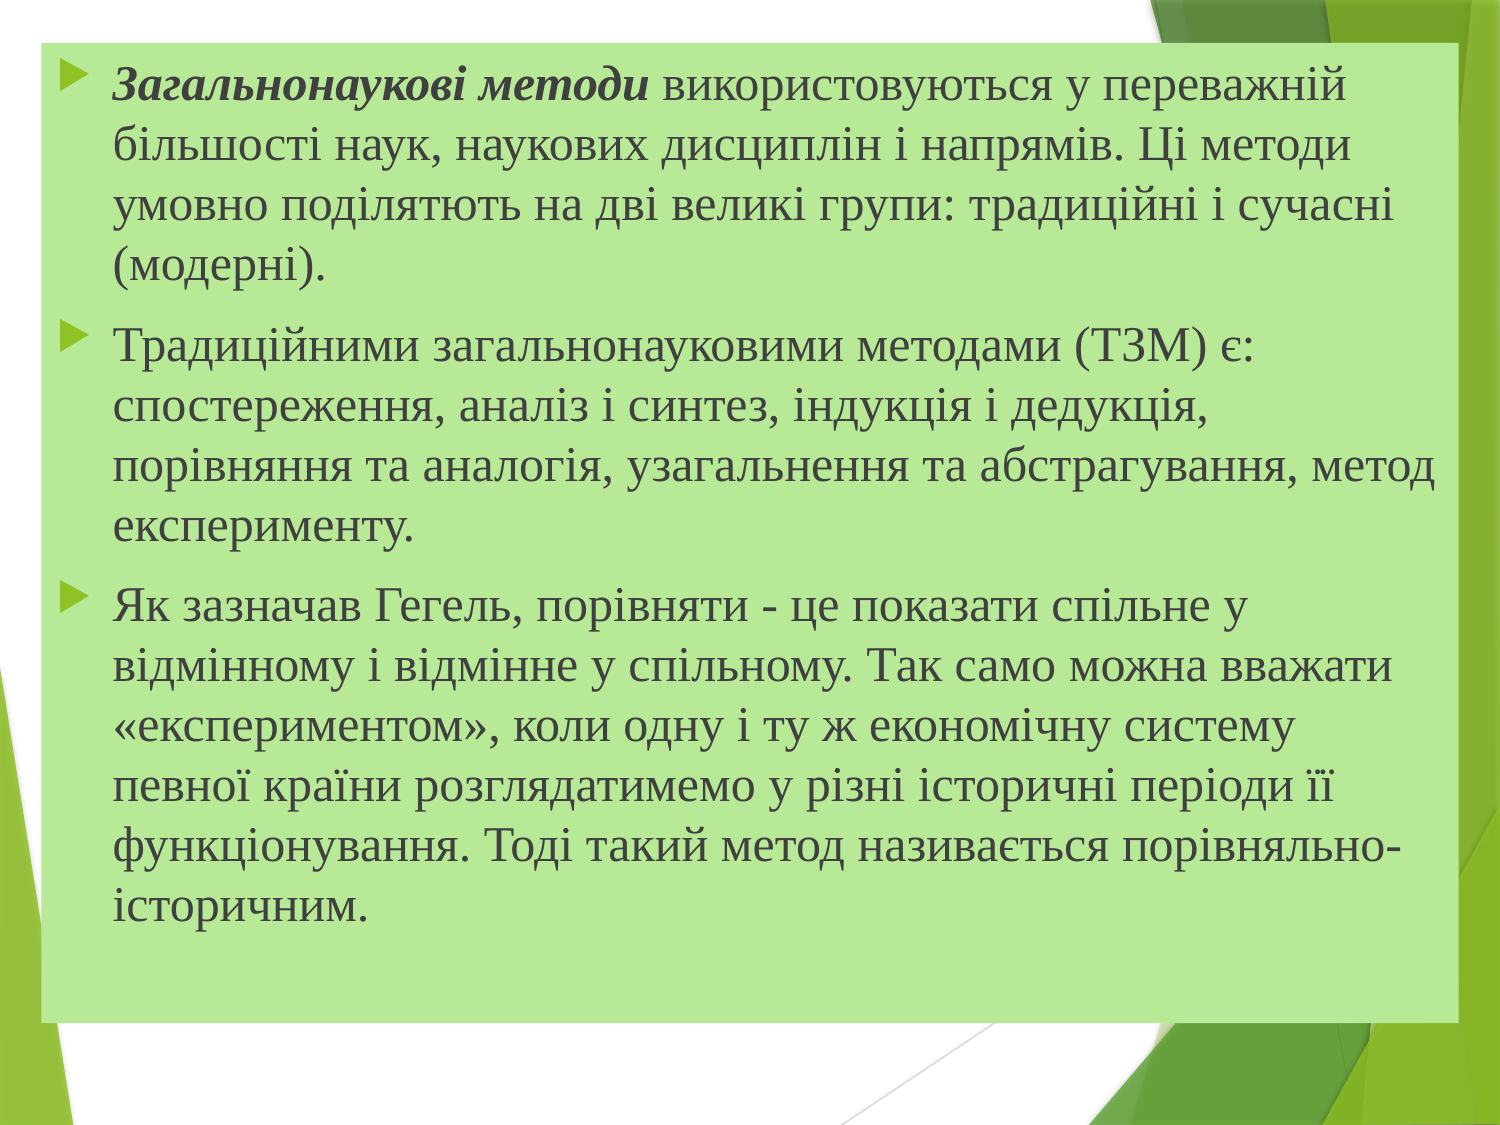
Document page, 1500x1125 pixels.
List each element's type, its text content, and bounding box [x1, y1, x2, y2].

list Загальнонаукові методи використовуються у переважній більшості наук, наукових дисциплін і напрямів. Ці методи умовно поділятють на дві великі групи: традиційні і сучасні (модерні). Традиційними загальнонауковими методами (ТЗМ) є: спостереження, аналіз і синтез, індукція і дедукція, порівняння та аналогія, узагальнення та абстрагування, метод експерименту. Як зазначав Гегель, порівняти - це показати спільне у відмінному і відмінне у спільному. Так само можна вважати «експериментом», коли одну і ту ж економічну систему певної країни розглядатимемо у різні історичні періоди її функціонування. Тоді такий метод називається порівняльно-історичним. [41, 42, 1459, 1024]
